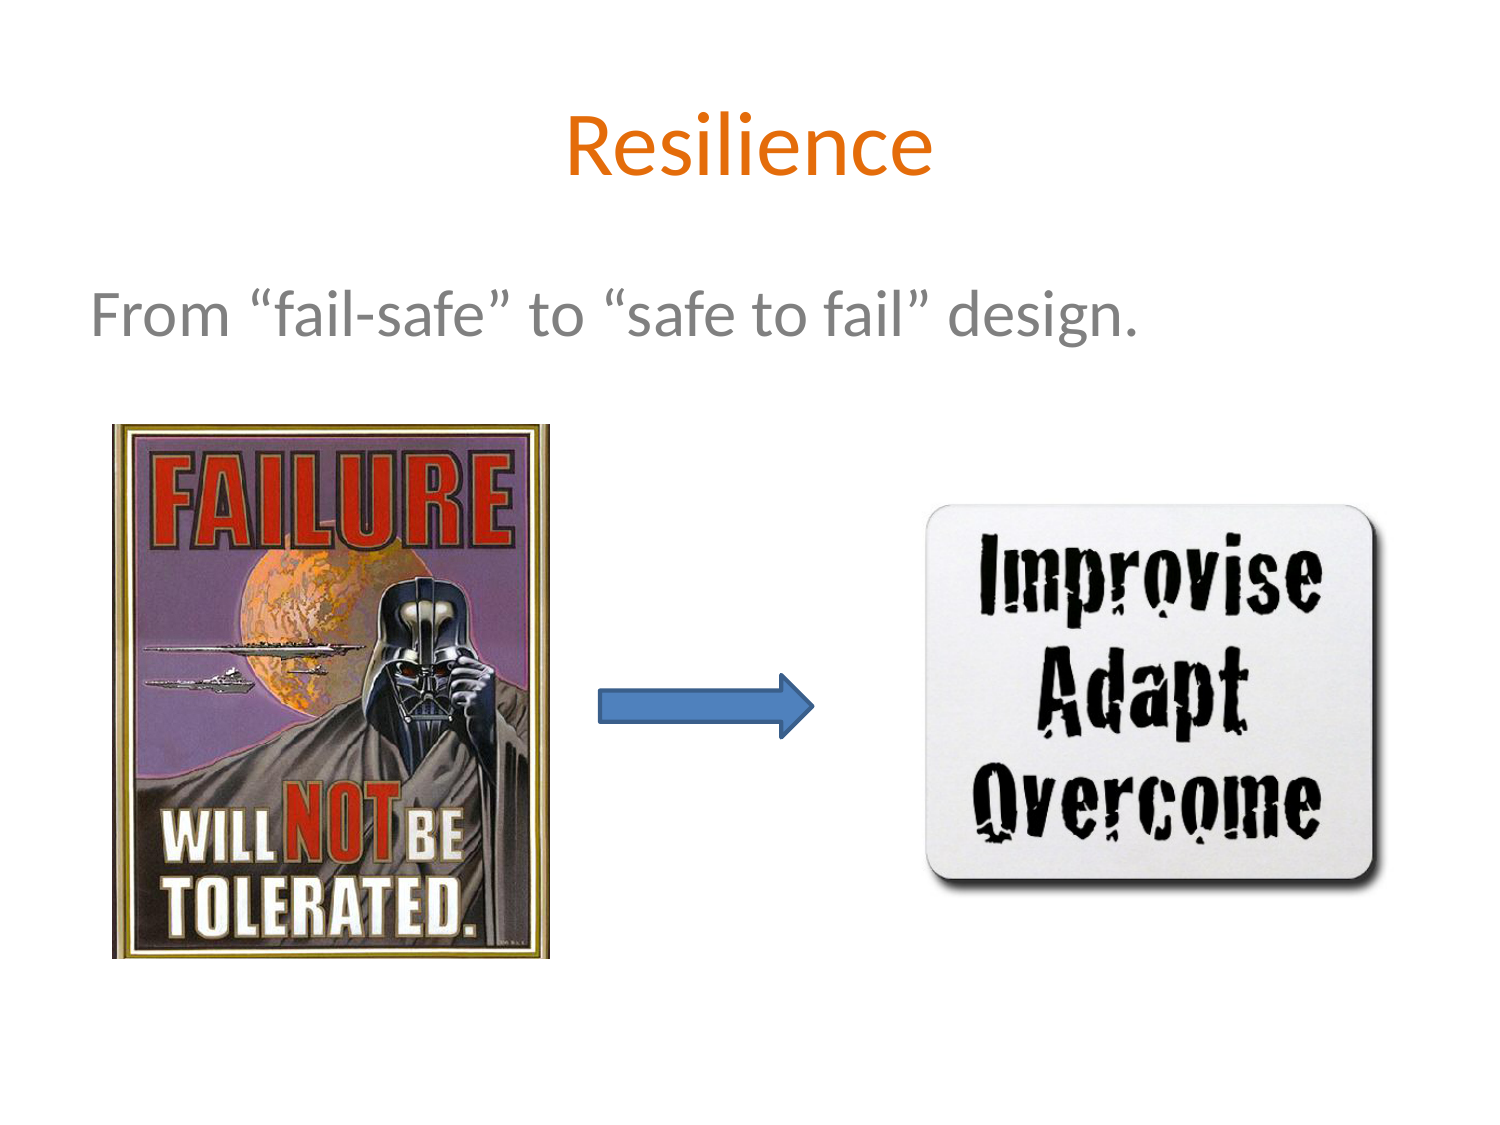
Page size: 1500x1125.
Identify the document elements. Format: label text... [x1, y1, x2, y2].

list From “fail-safe” to “safe to fail” design. [75, 262, 1425, 1005]
picture [112, 424, 551, 959]
title Resilience [75, 45, 1425, 233]
picture [887, 424, 1413, 951]
text_box [597, 673, 815, 740]
